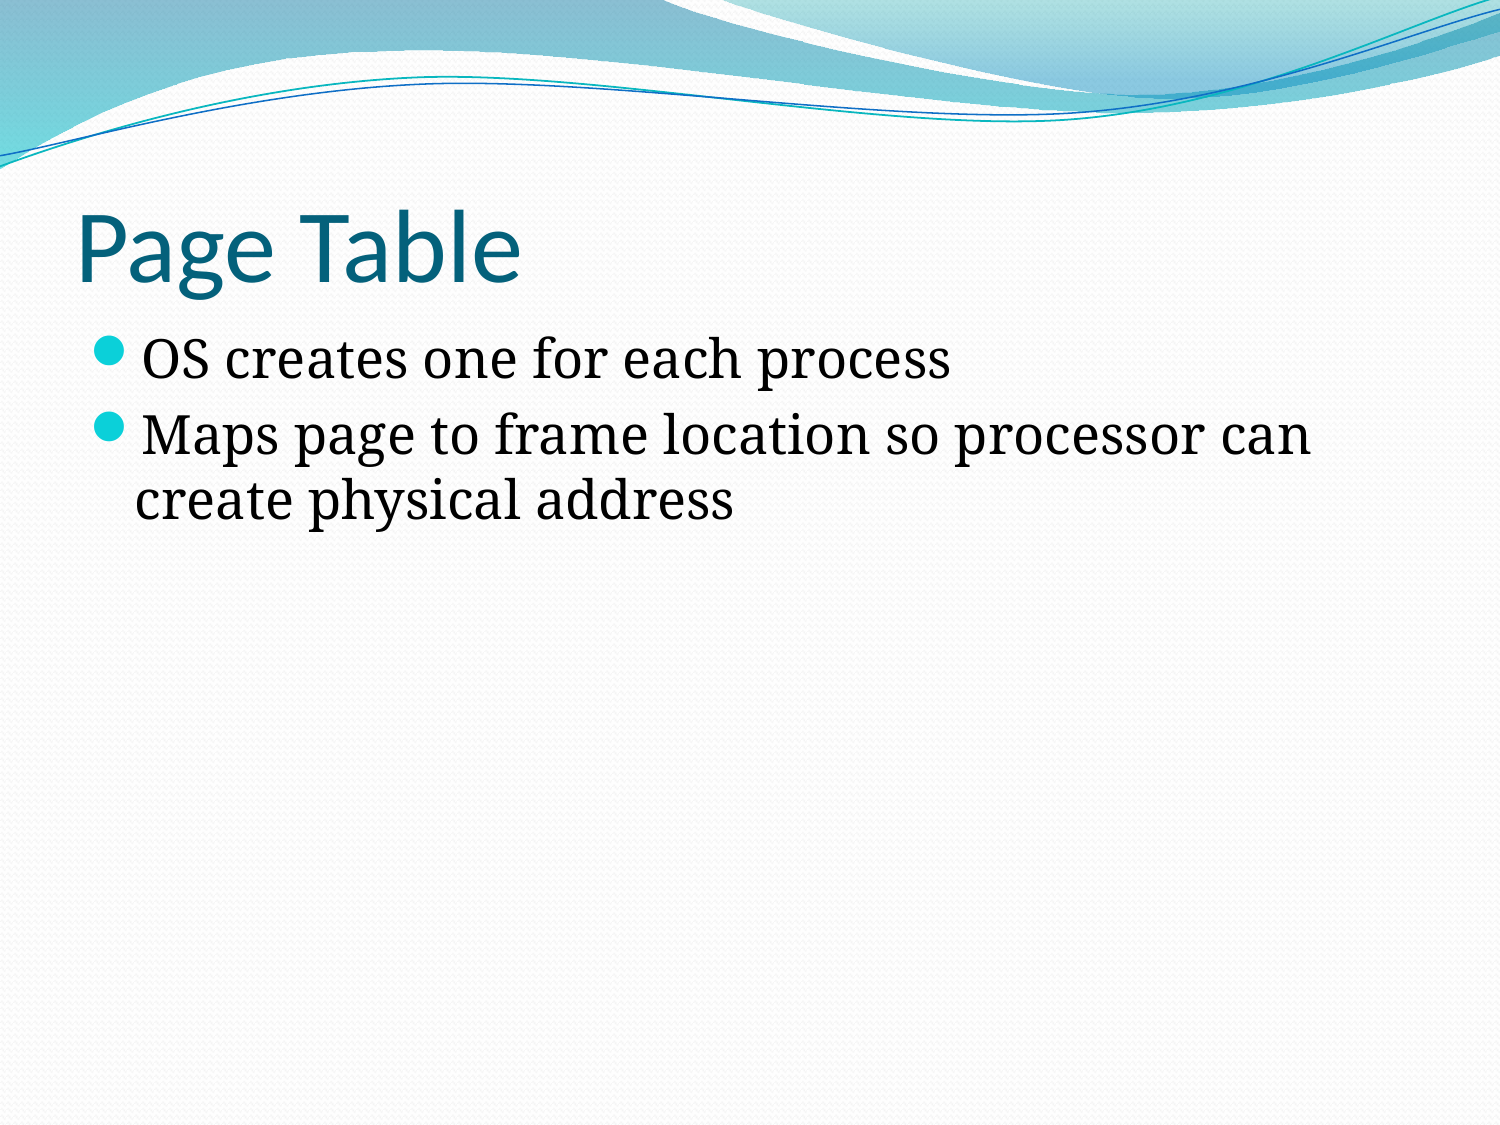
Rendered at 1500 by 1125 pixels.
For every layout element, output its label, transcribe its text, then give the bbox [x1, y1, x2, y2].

title Page Table [75, 115, 1425, 303]
list OS creates one for each process Maps page to frame location so processor can create physical address [75, 317, 1425, 1038]
